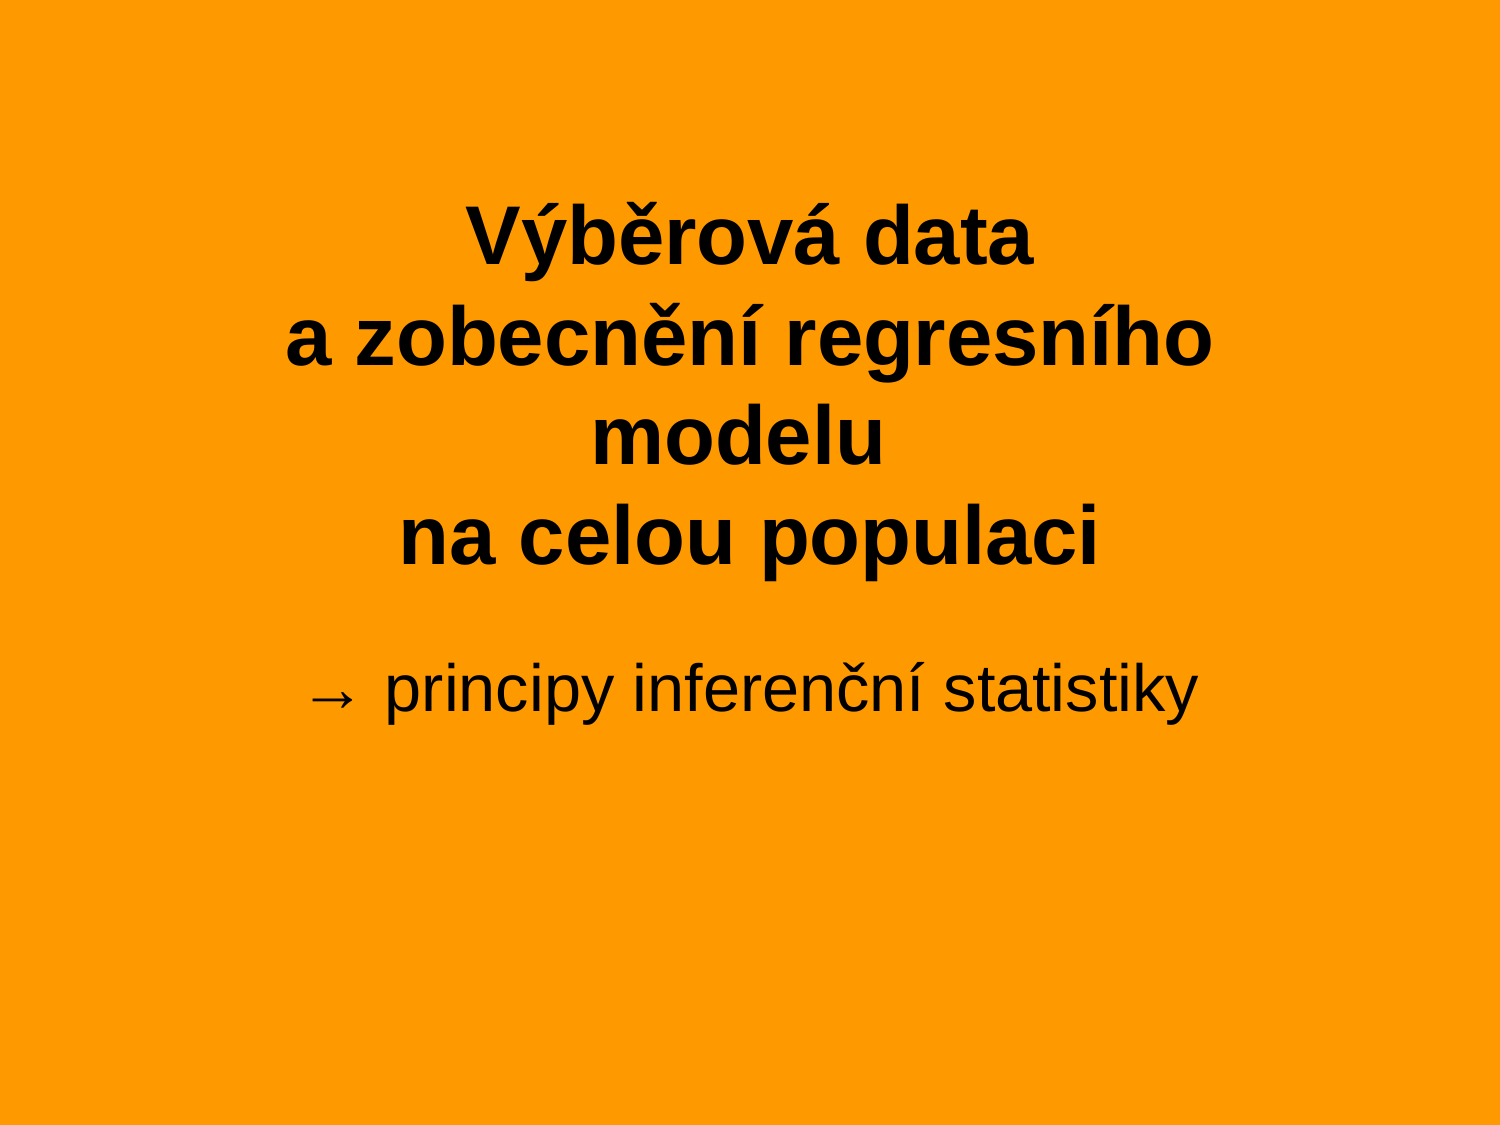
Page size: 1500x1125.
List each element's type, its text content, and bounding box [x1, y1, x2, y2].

subtitle → principy inferenční statistiky [225, 637, 1275, 925]
title Výběrová data a zobecnění regresního modelu na celou populaci [112, 172, 1388, 591]
